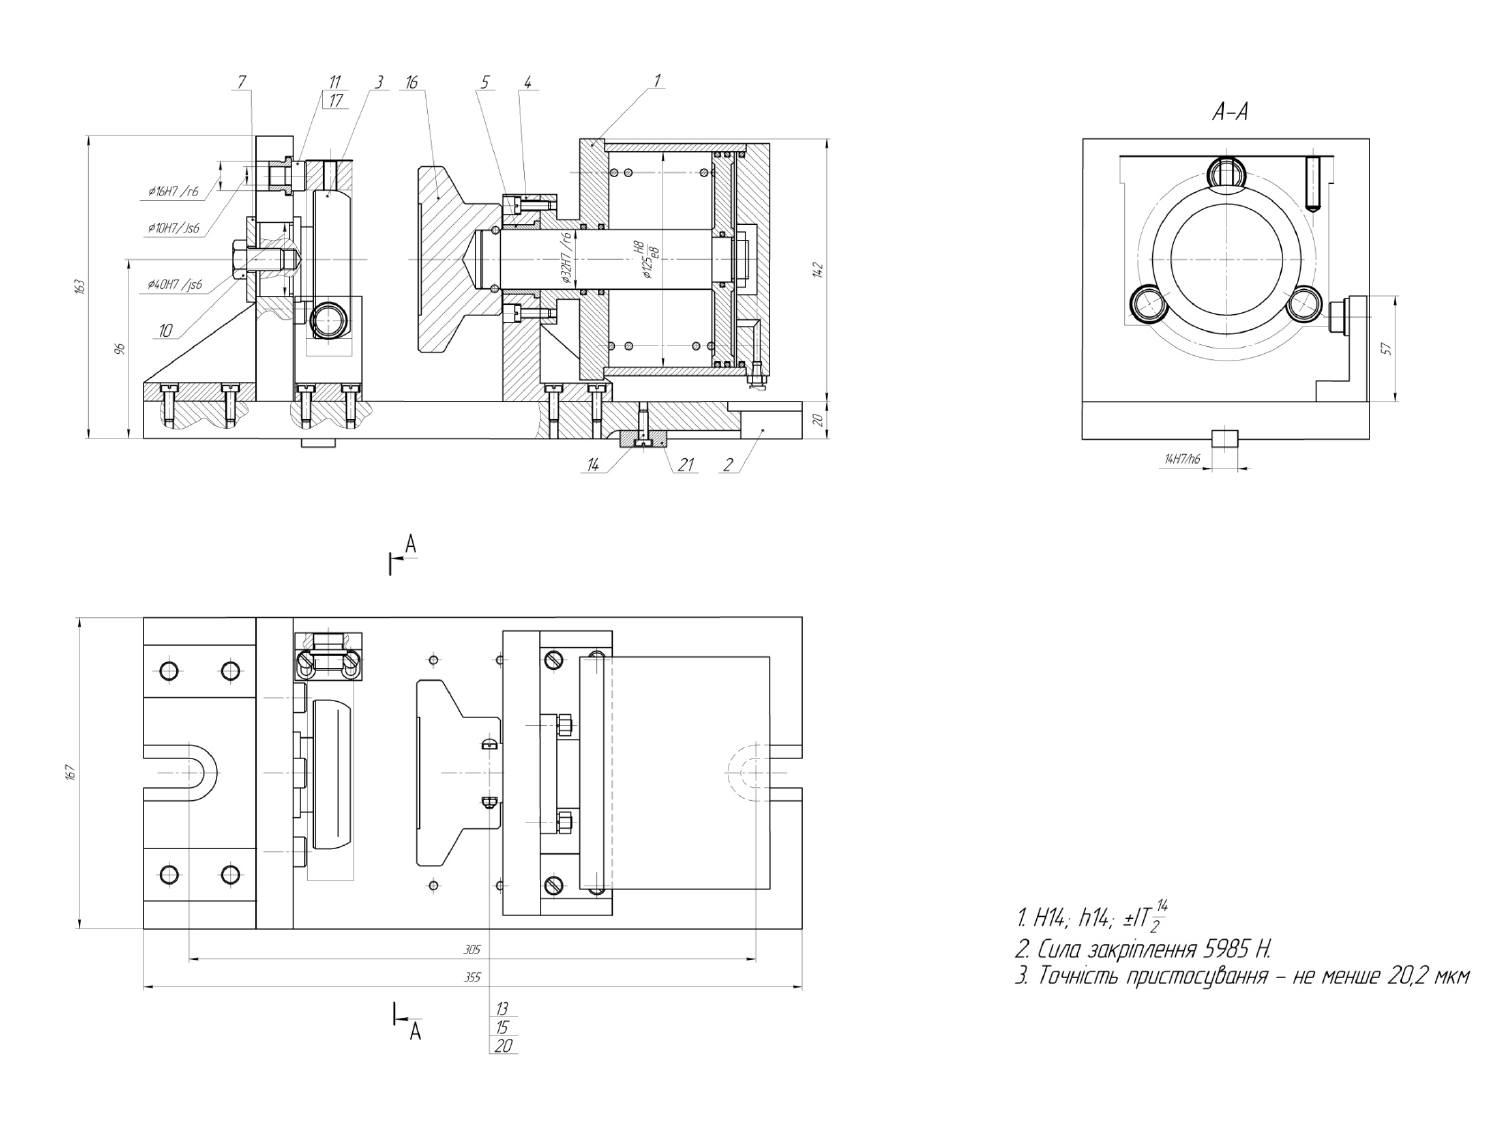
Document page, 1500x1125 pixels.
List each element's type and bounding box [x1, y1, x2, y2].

list [62, 71, 1476, 1058]
